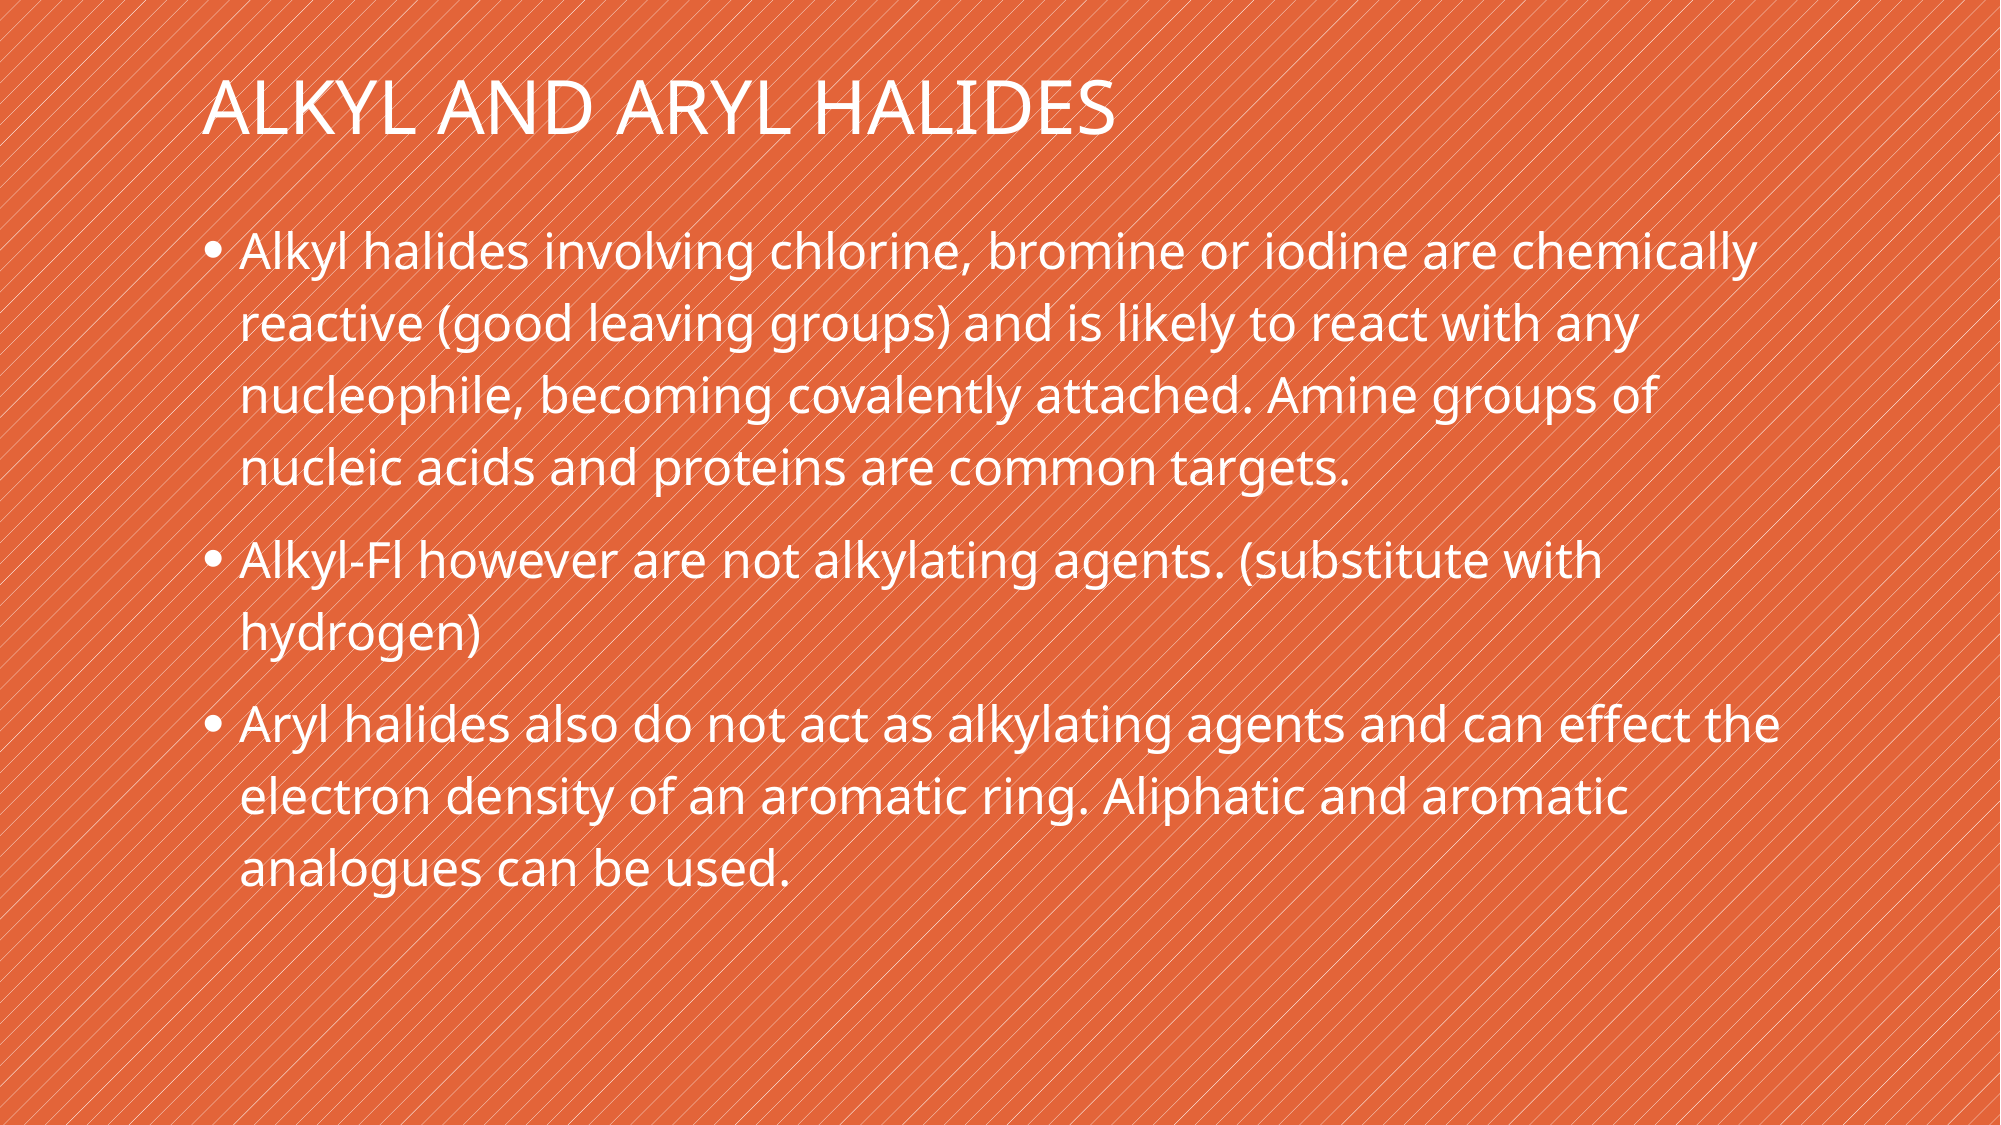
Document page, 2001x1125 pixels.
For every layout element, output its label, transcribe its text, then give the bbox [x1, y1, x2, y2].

list Alkyl halides involving chlorine, bromine or iodine are chemically reactive (good leaving groups) and is likely to react with any nucleophile, becoming covalently attached. Amine groups of nucleic acids and proteins are common targets. Alkyl-Fl however are not alkylating agents. (substitute with hydrogen) Aryl halides also do not act as alkylating agents and can effect the electron density of an aromatic ring. Aliphatic and aromatic analogues can be used. [187, 199, 1813, 781]
title Alkyl and aryl halides [187, 0, 1813, 199]
